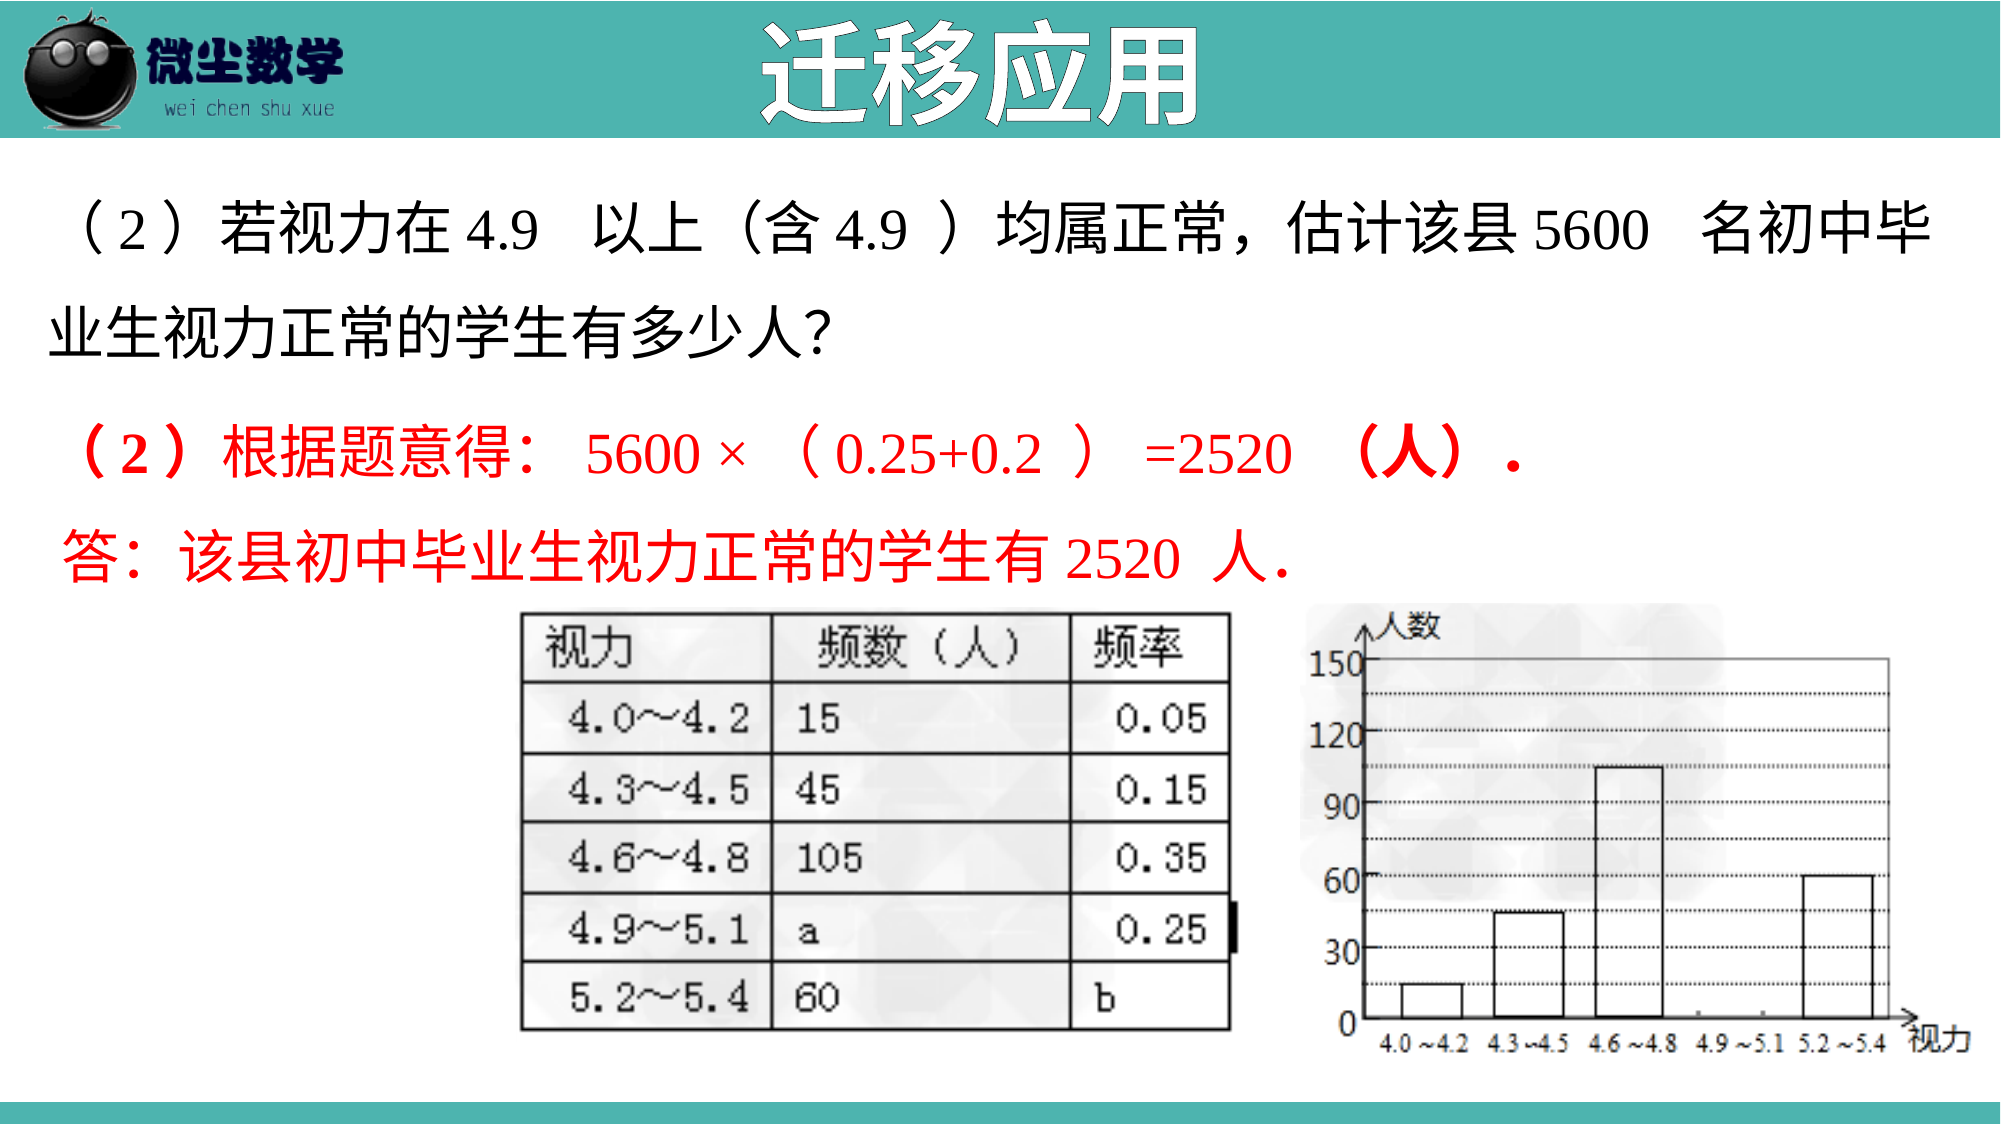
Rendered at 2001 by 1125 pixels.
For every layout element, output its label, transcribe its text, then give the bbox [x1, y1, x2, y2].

text_box 迁移应用 [742, 0, 1223, 146]
text_box （2）若视力在4.9 以上（含4.9 ）均属正常，估计该县5600 名初中毕业生视力正常的学生有多少人？ [31, 148, 1969, 374]
picture [0, 1, 2001, 1124]
text_box （2）根据题意得：5600 ×（0.25+0.2 ）=2520 （人）． 答：该县初中毕业生视力正常的学生有2520 人． [33, 372, 1922, 598]
